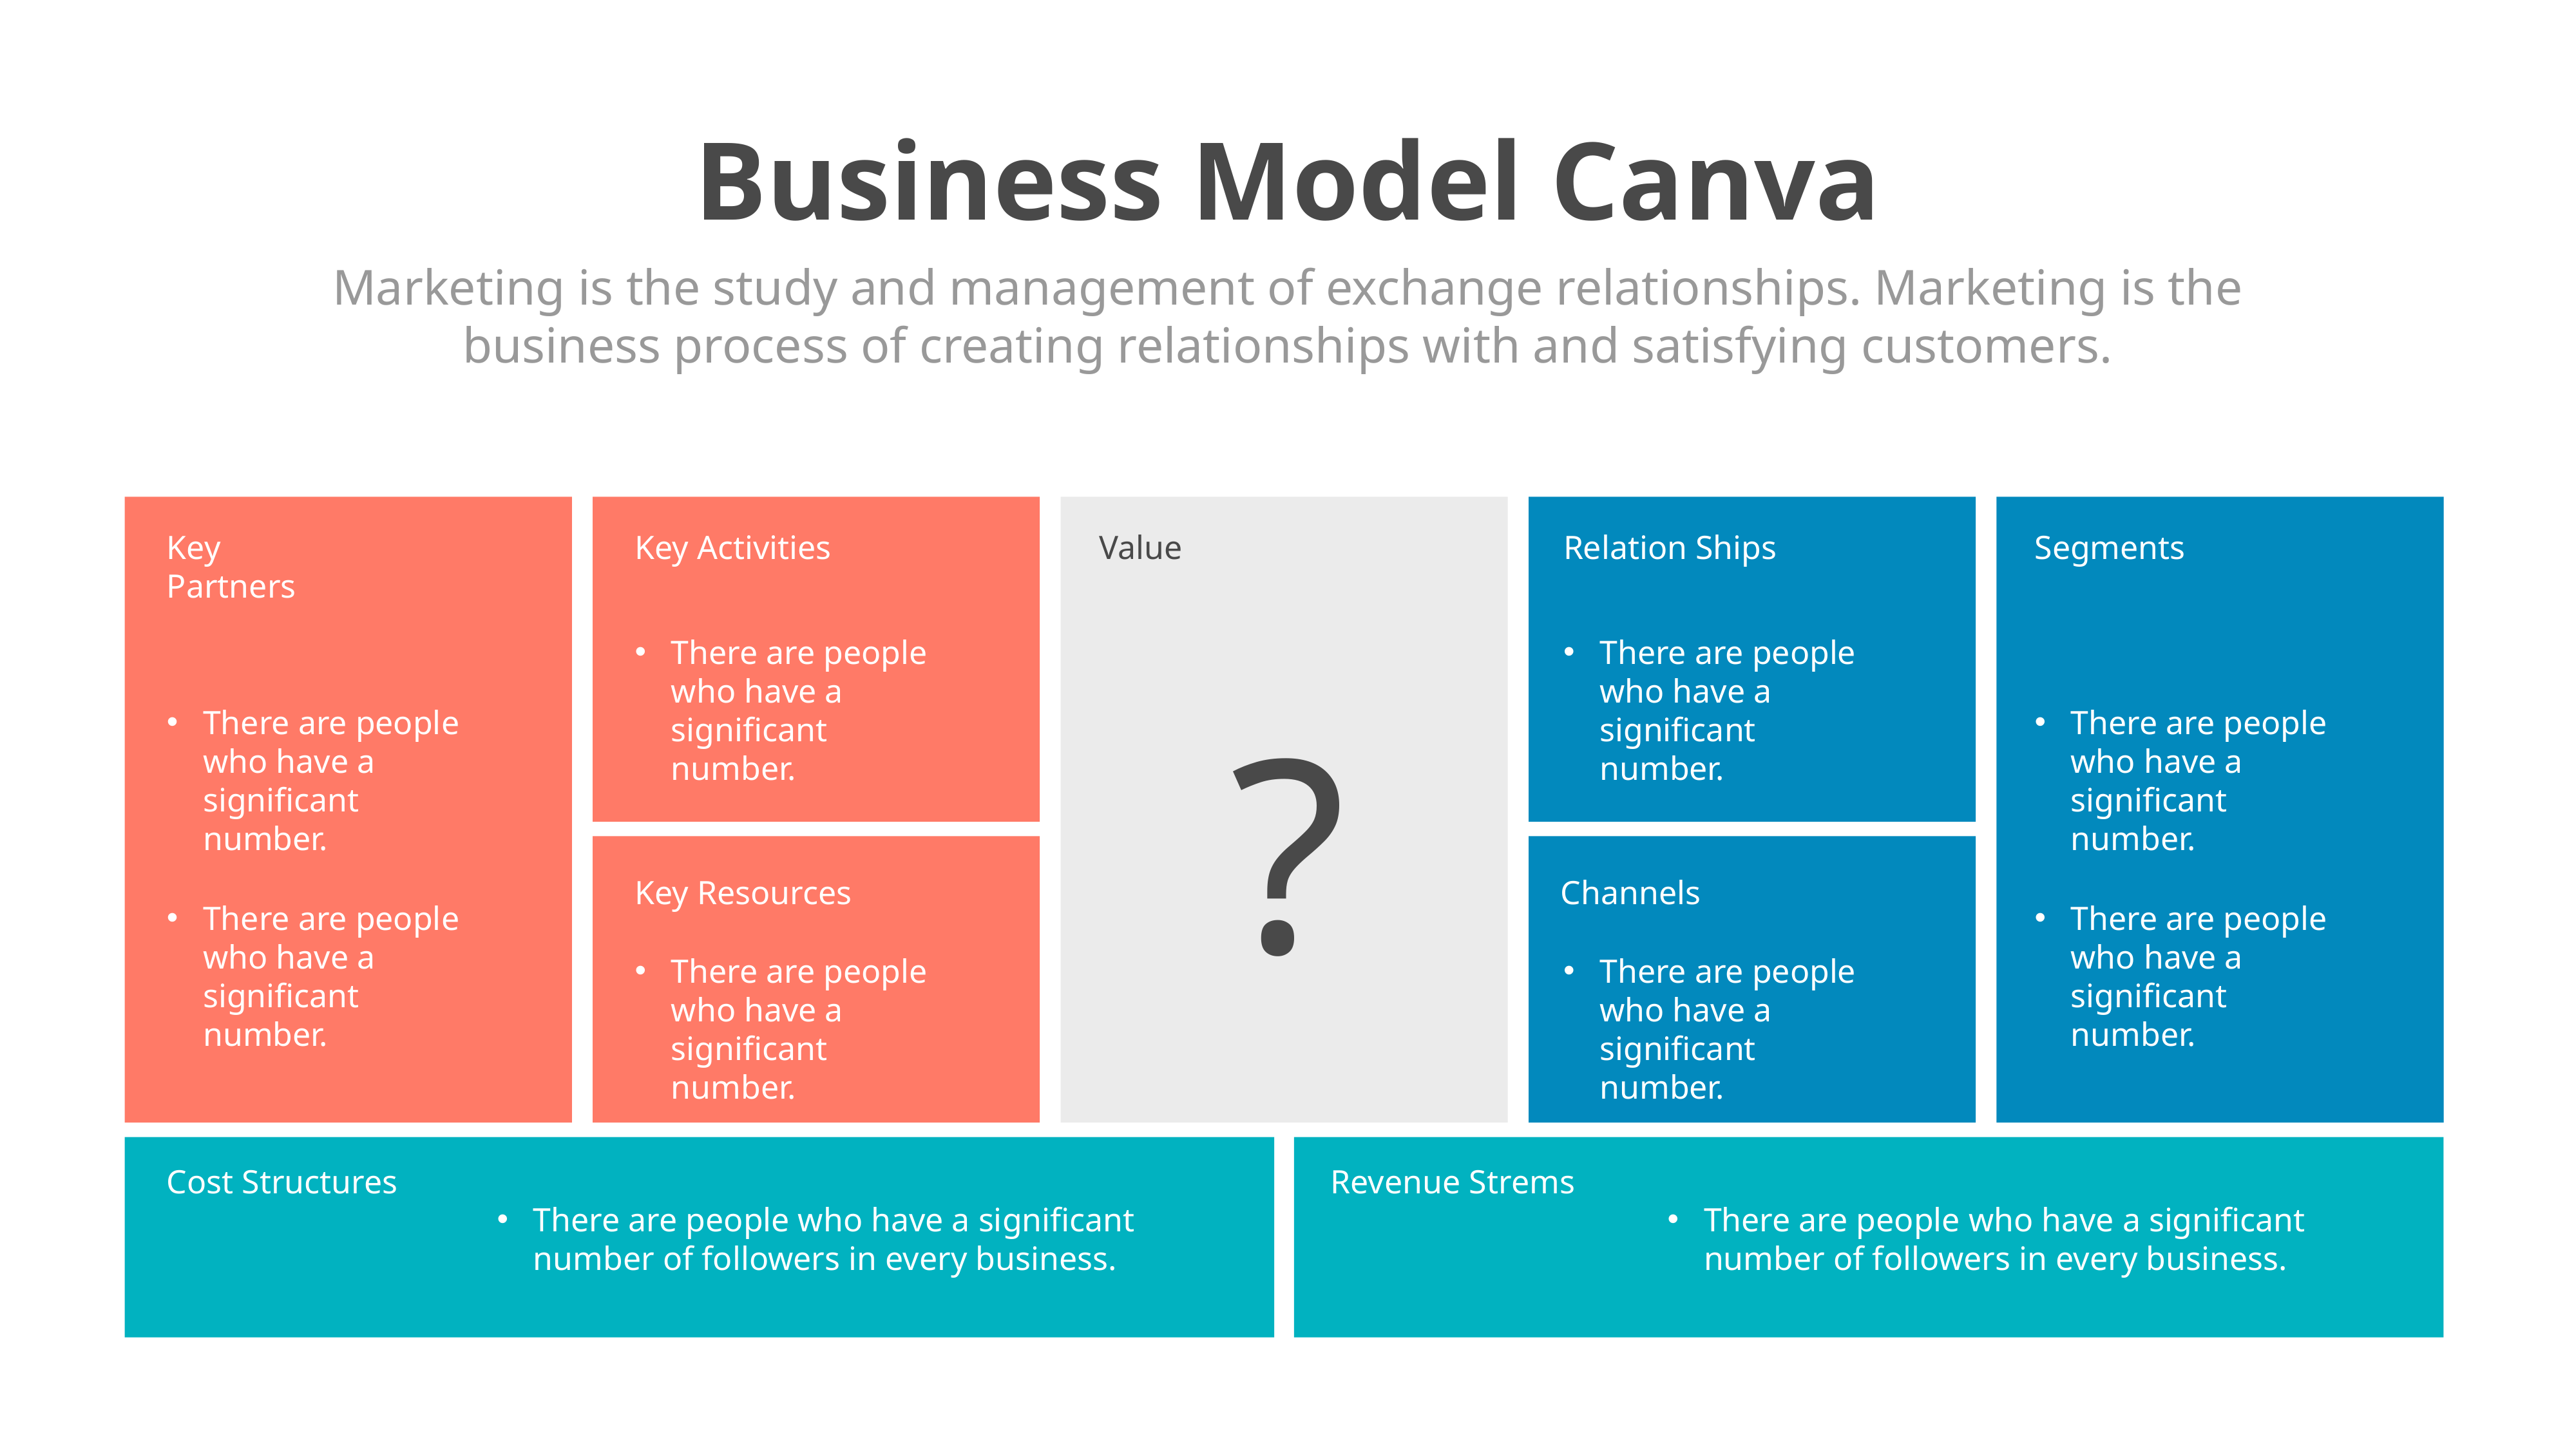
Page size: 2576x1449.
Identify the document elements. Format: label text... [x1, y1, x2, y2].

text_box Marketing is the study and management of exchange relationships. Marketing is the business process of creating relationships with and satisfying customers. [281, 251, 2295, 377]
text_box There are people who have a significant number. [1554, 627, 1885, 791]
text_box Channels [1550, 867, 1784, 916]
text_box Segments [2025, 522, 2256, 571]
text_box [592, 496, 1040, 822]
text_box There are people who have a significant number. [1554, 946, 1885, 1110]
text_box Key Partners [157, 522, 334, 609]
text_box Business Model Canva [685, 108, 1891, 247]
text_box [1528, 835, 1976, 1123]
text_box Value [1090, 522, 1322, 571]
text_box There are people who have a significant number. [625, 627, 957, 791]
text_box [124, 496, 573, 1123]
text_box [157, 697, 489, 1059]
text_box [1060, 496, 1509, 1123]
text_box [1528, 496, 1976, 822]
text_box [2025, 697, 2356, 1059]
text_box Key Resources [625, 867, 944, 916]
text_box [1996, 496, 2445, 1123]
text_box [124, 1137, 2444, 1338]
text_box [592, 835, 1040, 1123]
text_box Key Activities [625, 522, 891, 571]
text_box There are people who have a significant number. [625, 946, 957, 1110]
text_box ? [1220, 679, 1356, 1011]
text_box Relation Ships [1554, 522, 1820, 571]
